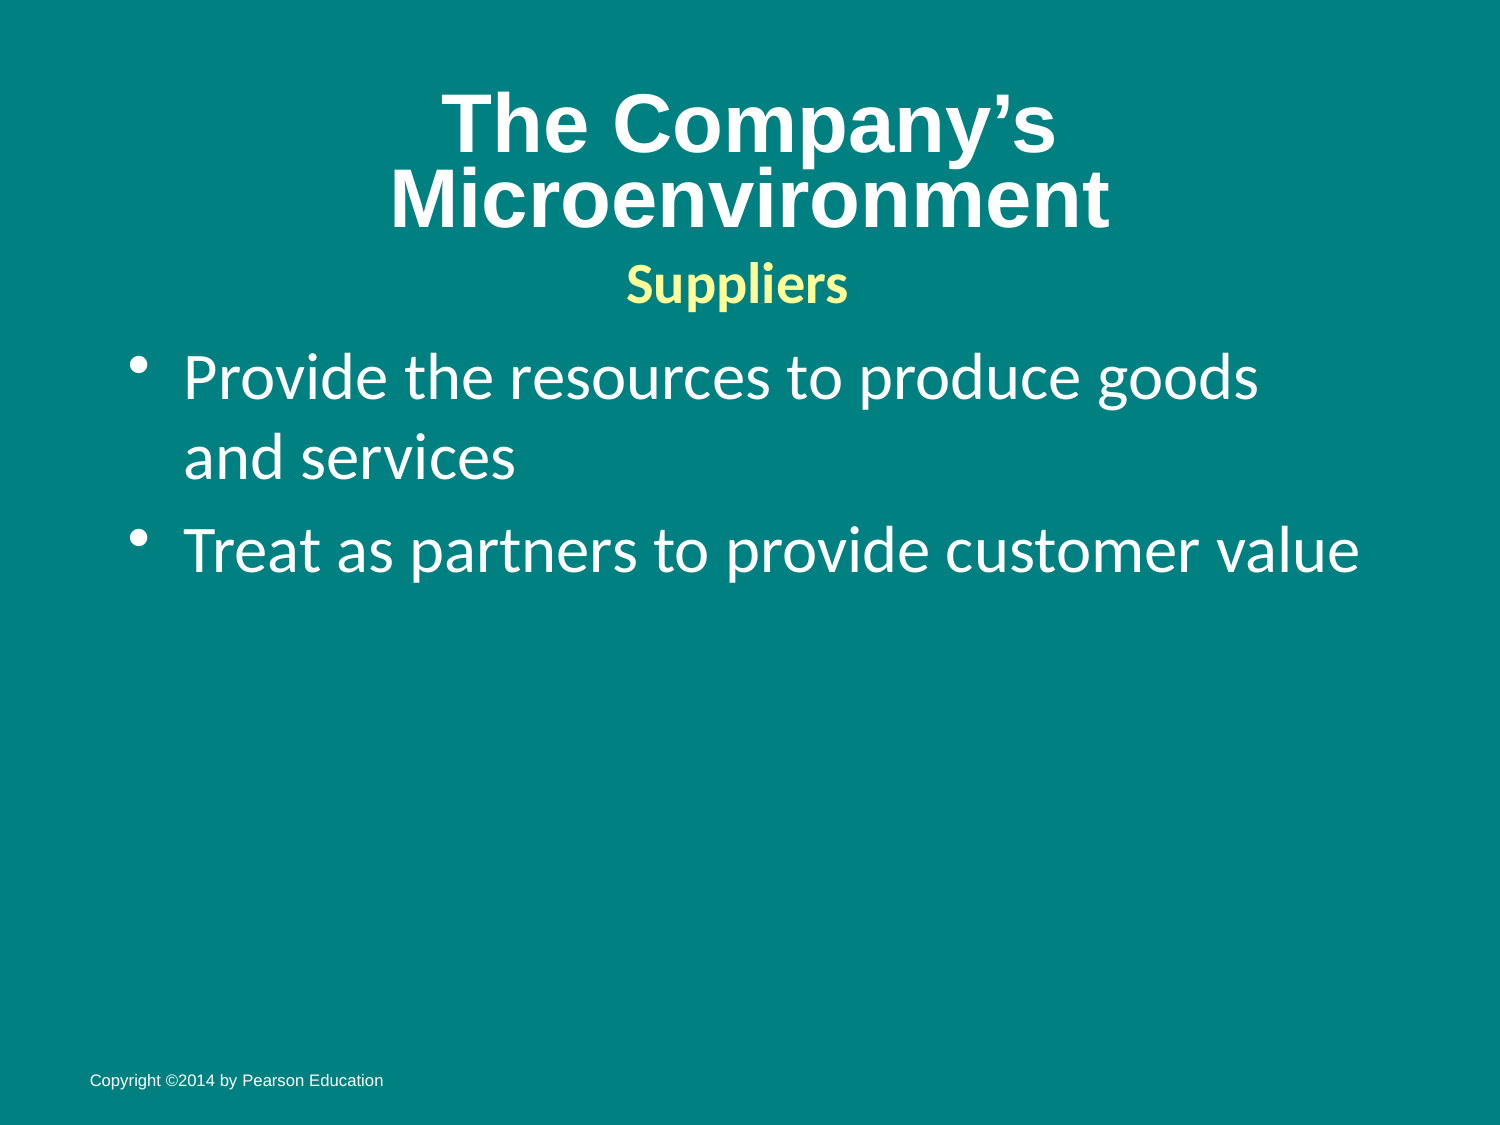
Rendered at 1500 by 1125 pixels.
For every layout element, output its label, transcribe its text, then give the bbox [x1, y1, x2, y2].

text_box Copyright ©2014 by Pearson Education [74, 1062, 825, 1098]
list Suppliers [149, 237, 1326, 301]
list Provide the resources to produce goods and services Treat as partners to provide customer value [112, 324, 1388, 1001]
title The Company’s Microenvironment [112, 37, 1388, 226]
